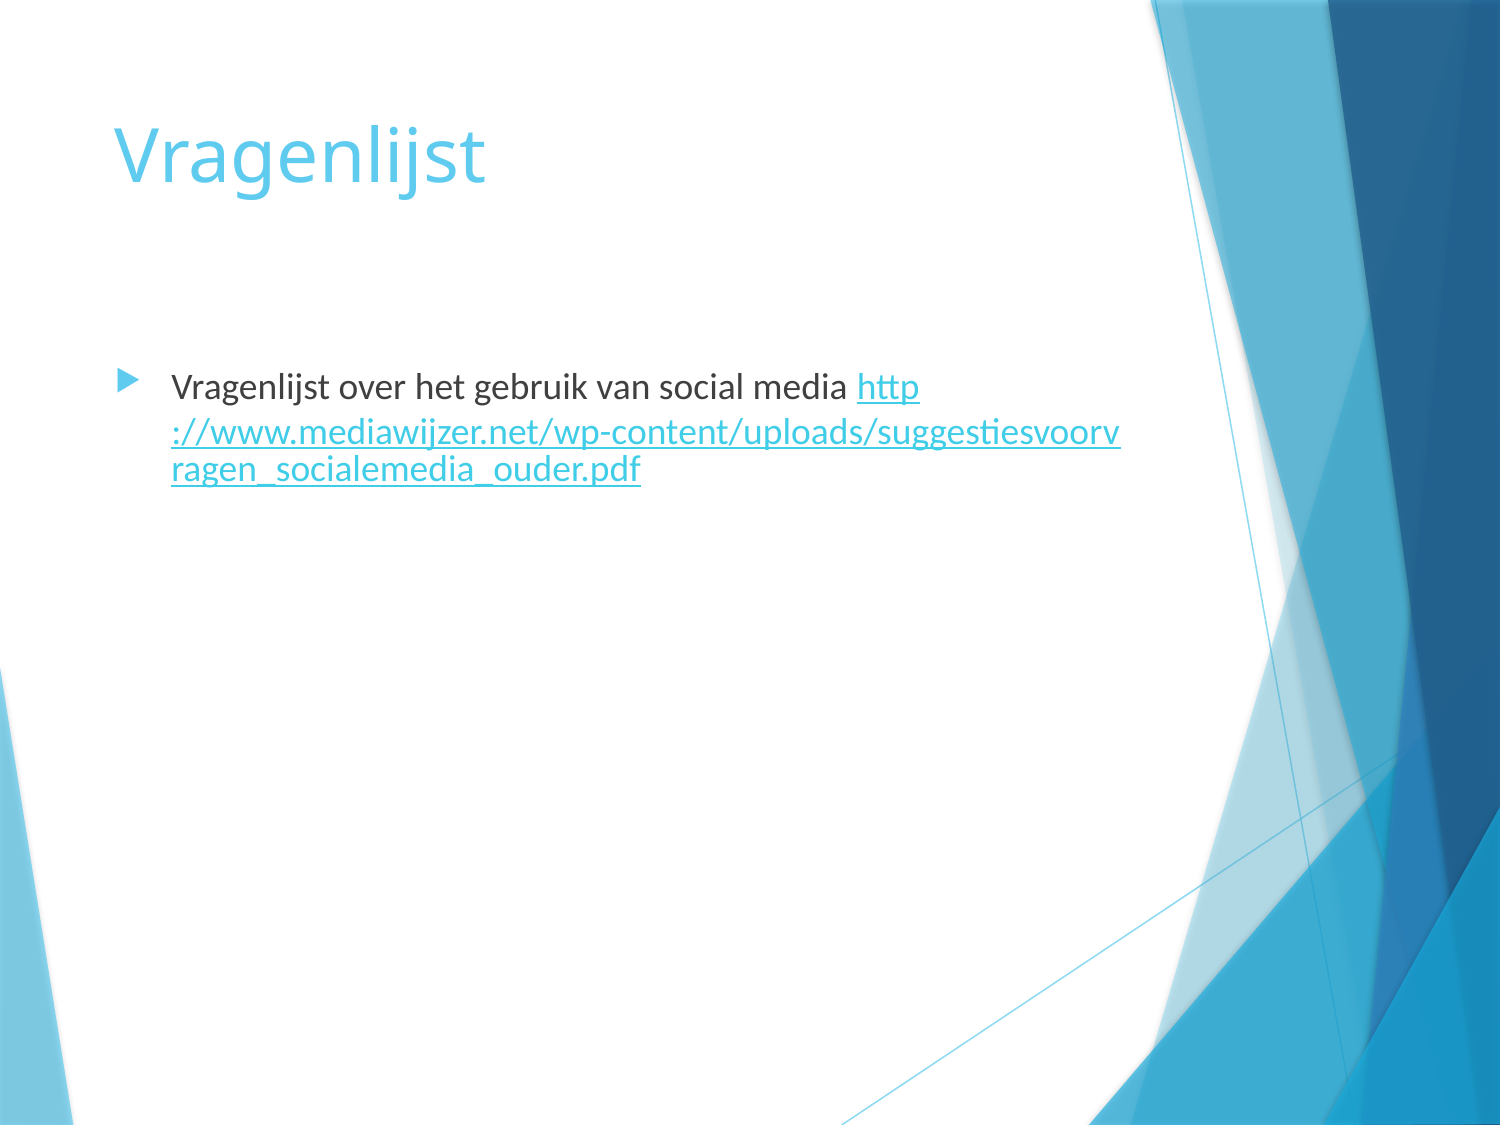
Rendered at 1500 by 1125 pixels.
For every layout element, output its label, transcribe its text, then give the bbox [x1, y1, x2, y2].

list Vragenlijst over het gebruik van social media http://www.mediawijzer.net/wp-content/uploads/suggestiesvoorvragen_socialemedia_ouder.pdf [99, 354, 1142, 992]
title Vragenlijst [99, 99, 1142, 317]
